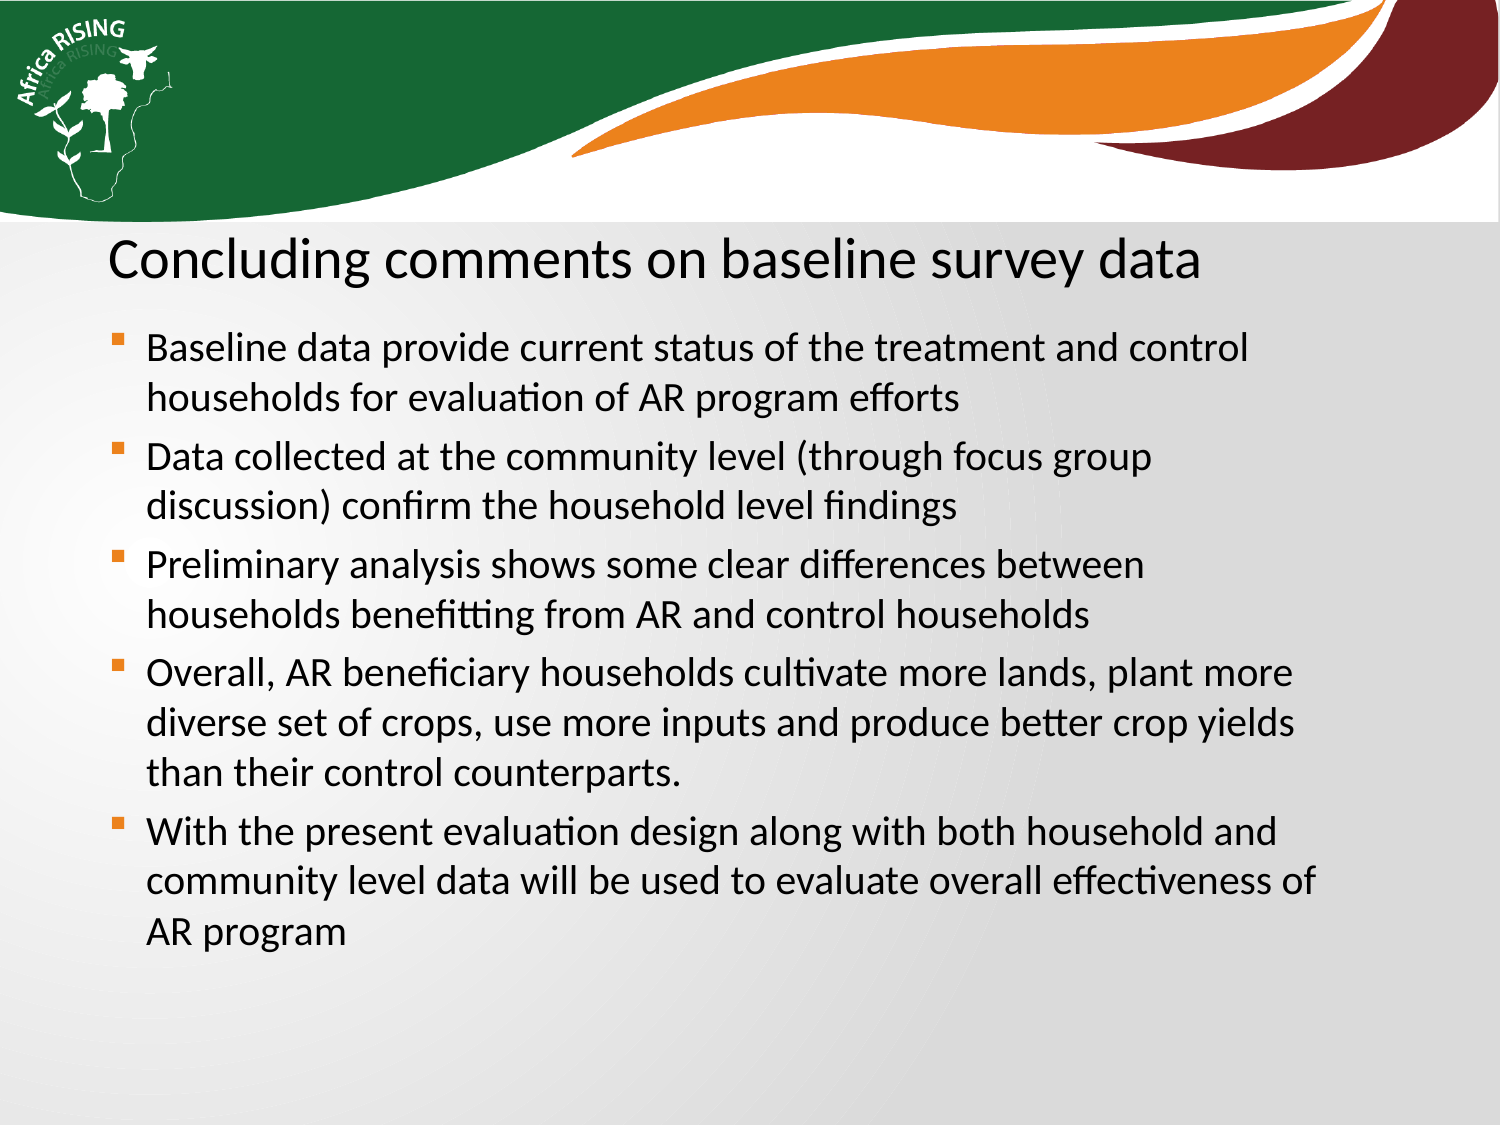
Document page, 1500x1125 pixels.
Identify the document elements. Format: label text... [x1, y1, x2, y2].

list Baseline data provide current status of the treatment and control households for evaluation of AR program efforts Data collected at the community level (through focus group discussion) confirm the household level findings Preliminary analysis shows some clear differences between households benefitting from AR and control households Overall, AR beneficiary households cultivate more lands, plant more diverse set of crops, use more inputs and produce better crop yields than their control counterparts. With the present evaluation design along with both household and community level data will be used to evaluate overall effectiveness of AR program [75, 312, 1350, 1075]
picture [0, 0, 1499, 222]
list Concluding comments on baseline survey data [75, 212, 1325, 338]
